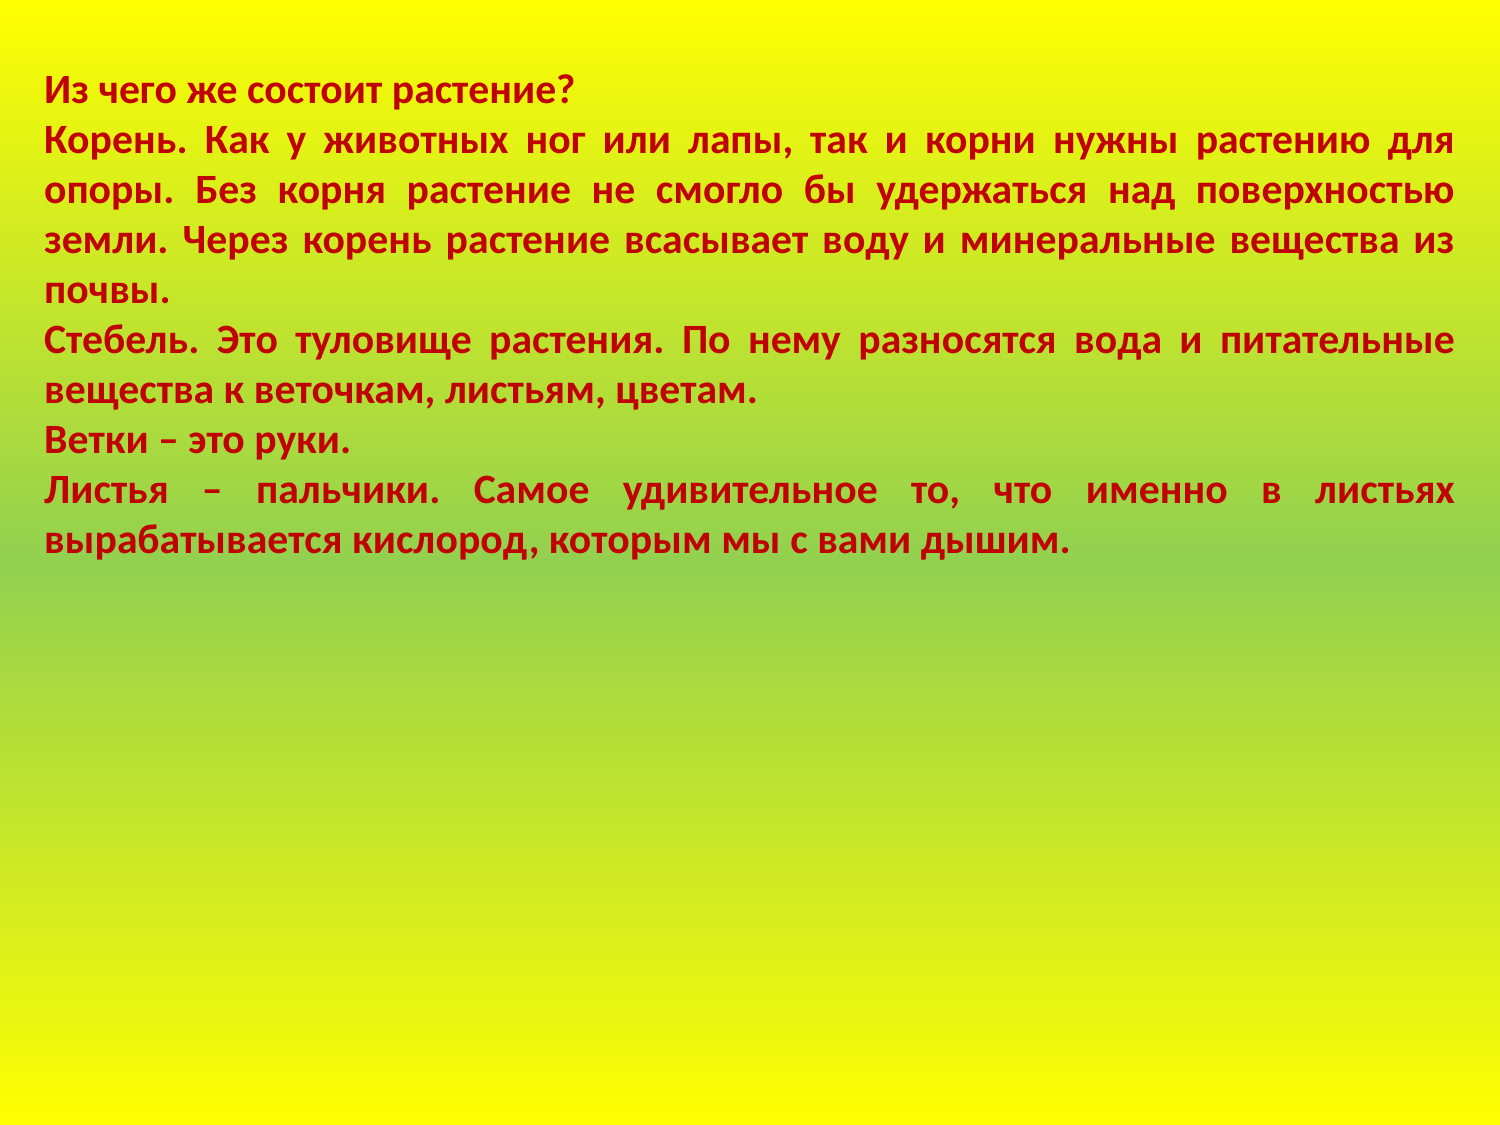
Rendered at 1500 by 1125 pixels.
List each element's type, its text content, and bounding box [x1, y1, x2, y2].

text_box Из чего же состоит растение? Корень. Как у животных ног или лапы, так и корни нужны растению для опоры. Без корня растение не смогло бы удержаться над поверхностью земли. Через корень растение всасывает воду и минеральные вещества из почвы. Стебель. Это туловище растения. По нему разносятся вода и питательные вещества к веточкам, листьям, цветам. Ветки – это руки. Листья – пальчики. Самое удивительное то, что именно в листьях вырабатывается кислород, которым мы с вами дышим. [29, 54, 1471, 570]
